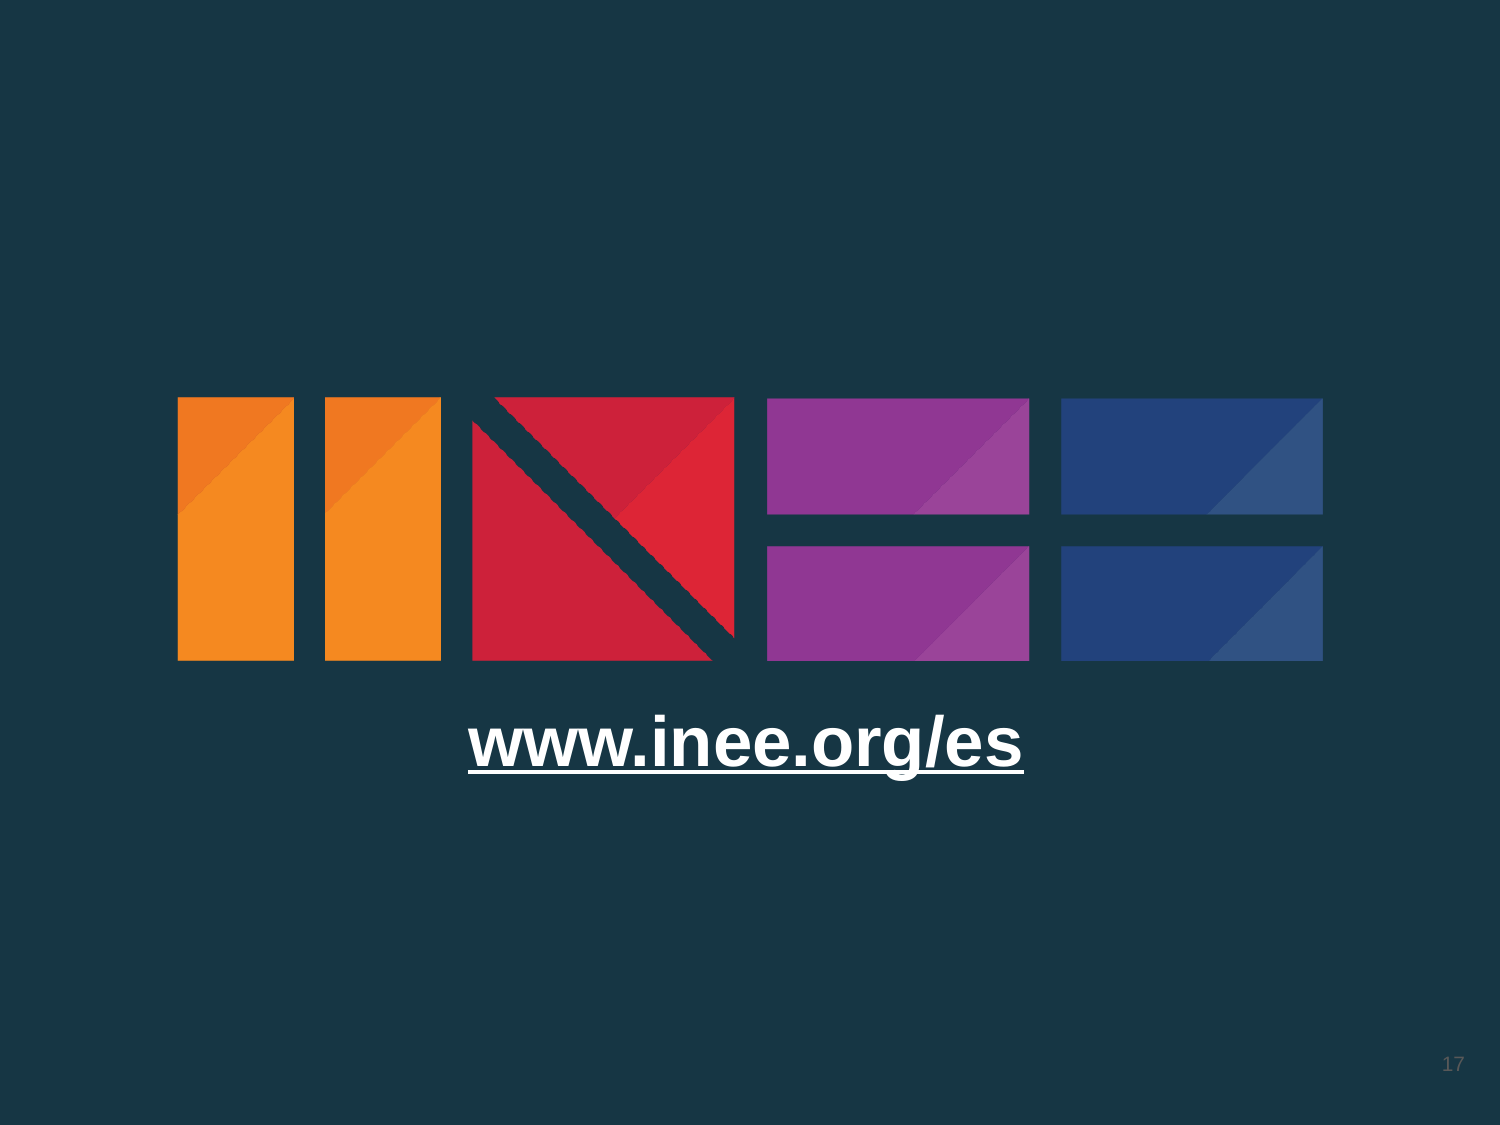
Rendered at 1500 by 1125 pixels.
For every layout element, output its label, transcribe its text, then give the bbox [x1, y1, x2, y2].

text_box www.inee.org/es [460, 687, 1039, 782]
slide_number ‹#› [1424, 1036, 1480, 1090]
picture [177, 397, 1323, 662]
